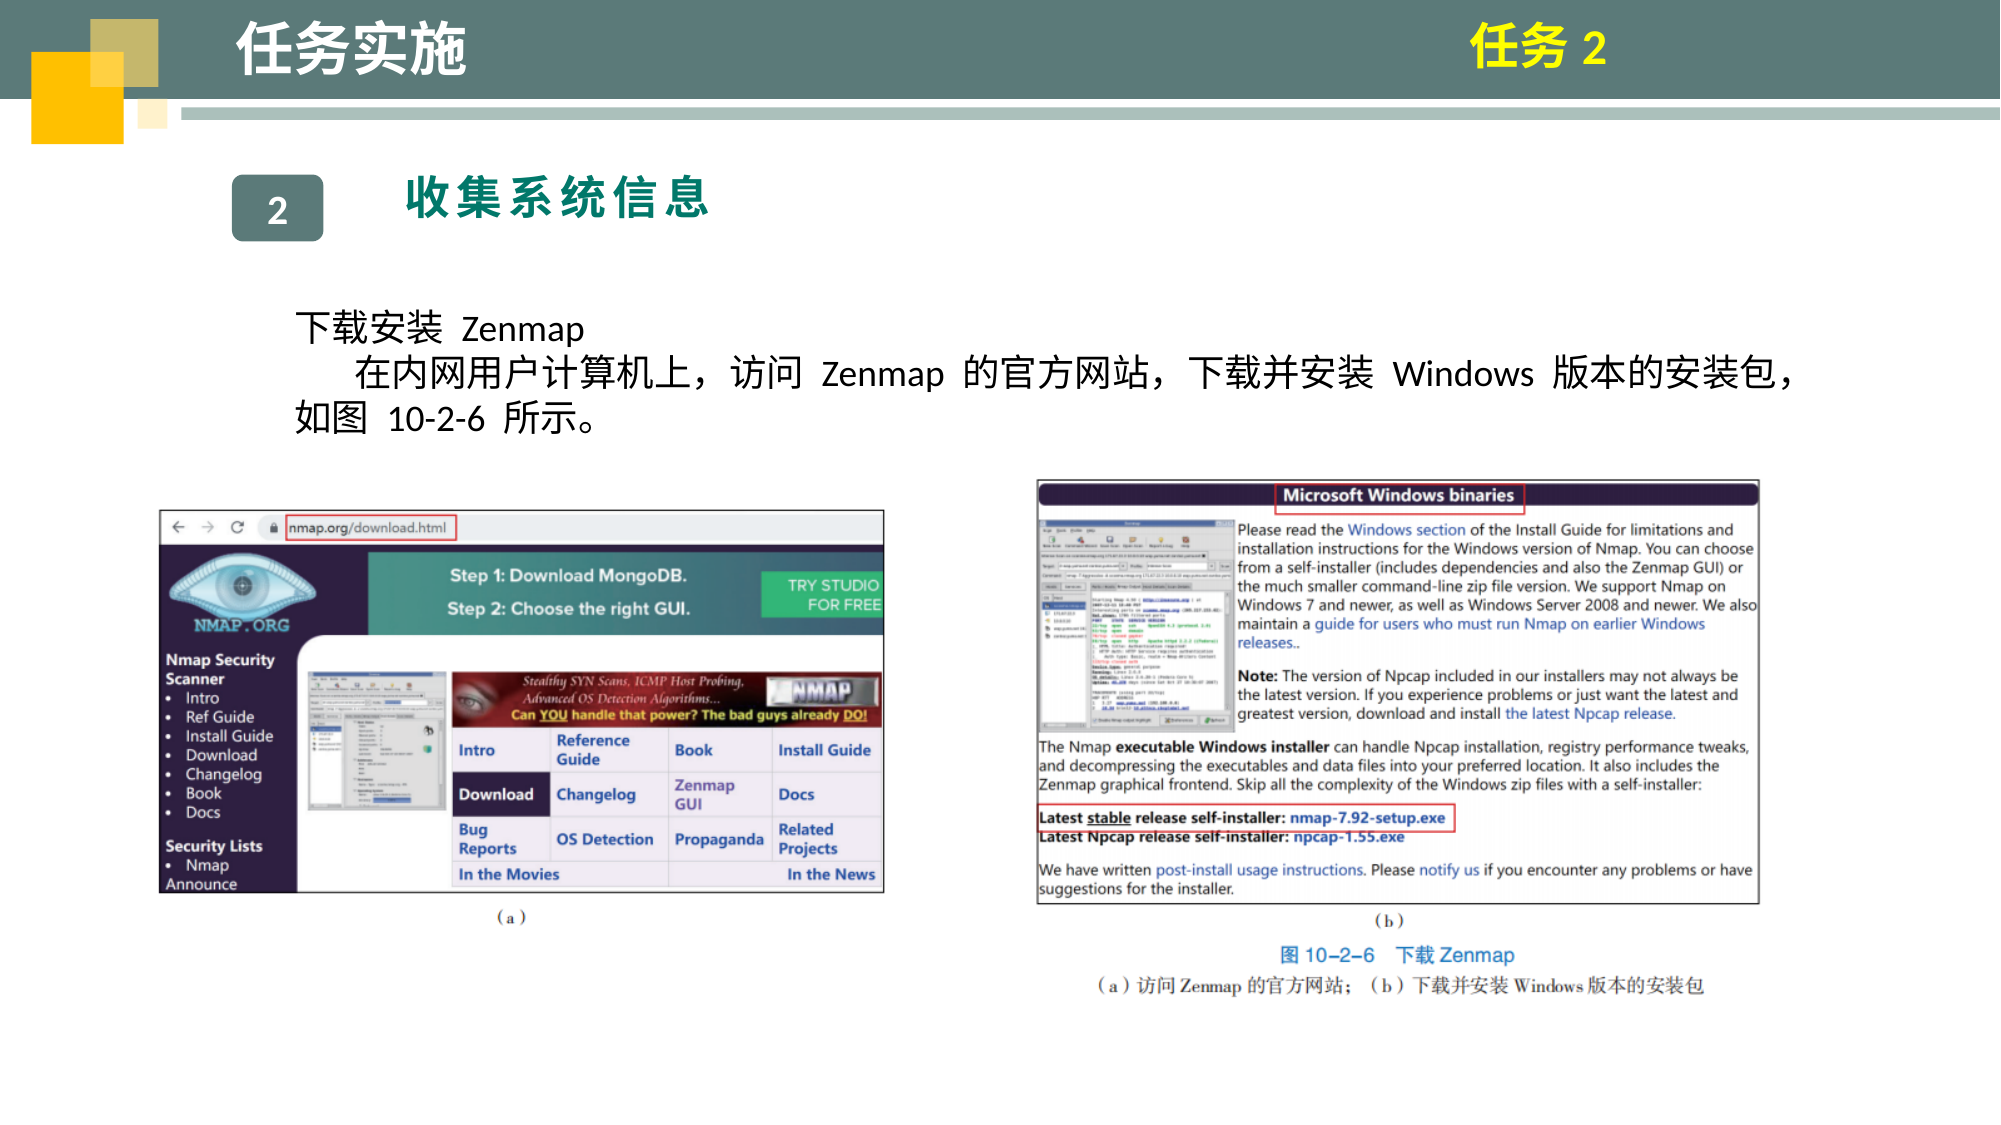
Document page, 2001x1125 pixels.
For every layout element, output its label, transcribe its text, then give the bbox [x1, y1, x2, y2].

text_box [0, 0, 2000, 145]
text_box 下载安装 Zenmap 在内网用户计算机上，访问 Zenmap 的官方网站，下载并安装 Windows 版本的安装包， 如图 10-2-6 所示。 [279, 296, 1825, 446]
picture [999, 467, 1809, 1016]
picture [114, 491, 972, 941]
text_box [231, 160, 734, 242]
